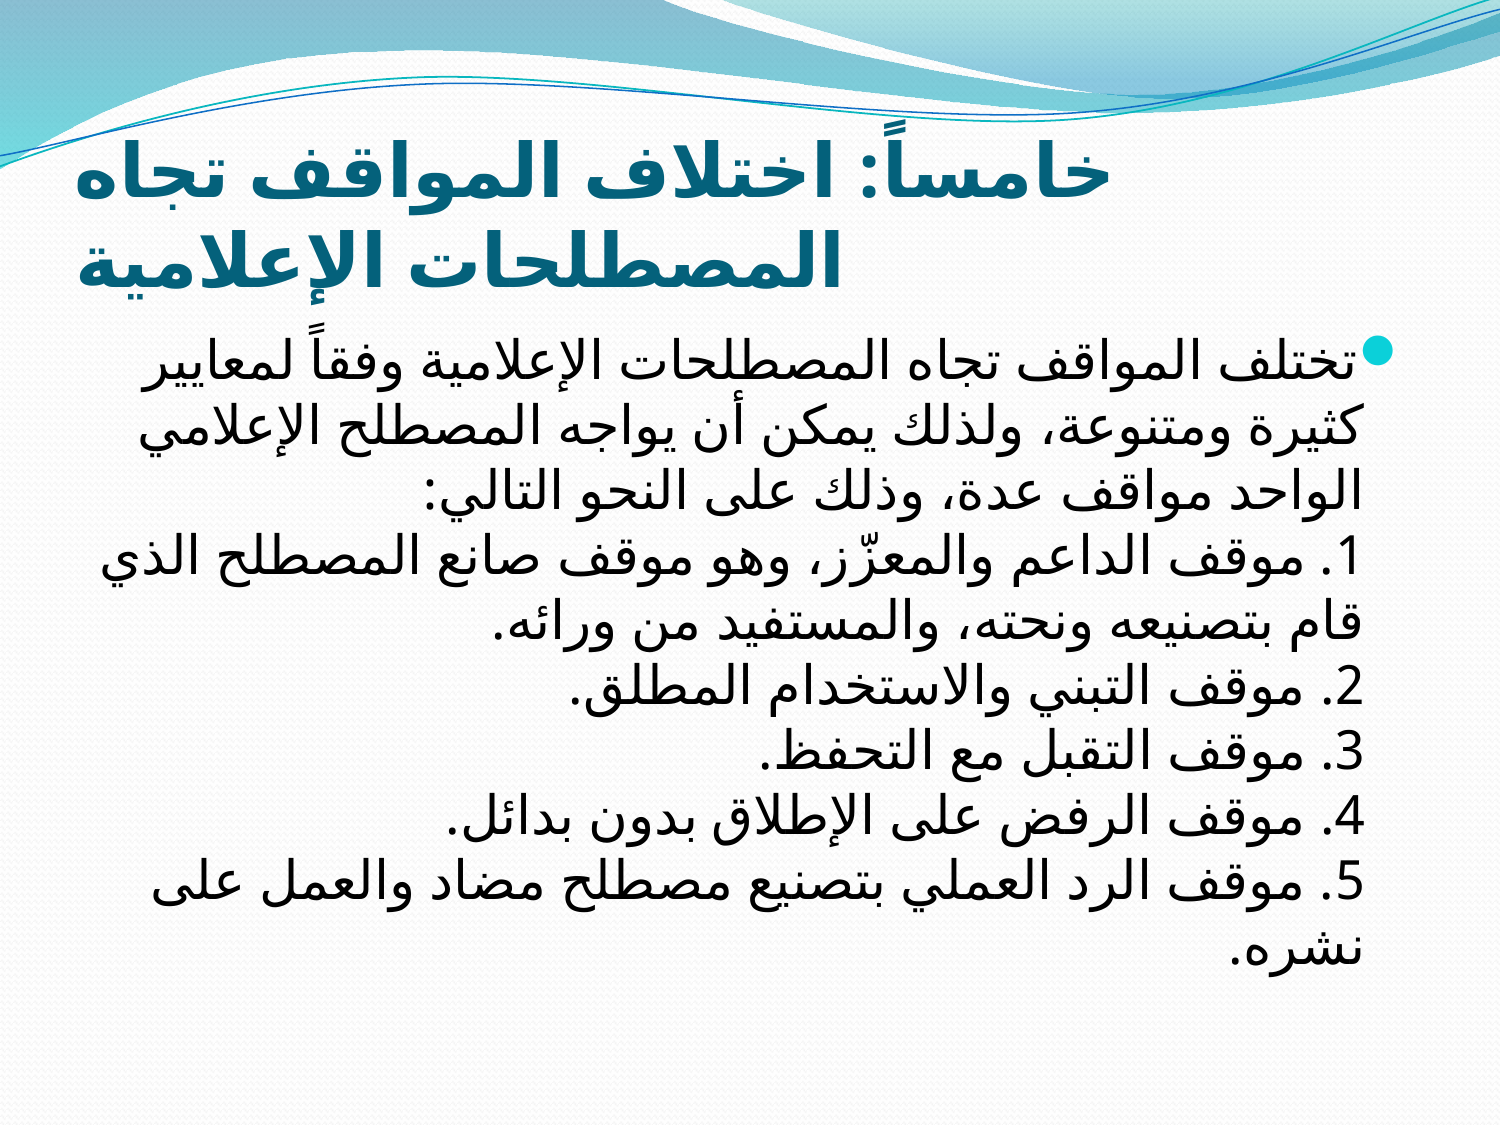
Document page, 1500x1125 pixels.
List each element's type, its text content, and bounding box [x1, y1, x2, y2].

title خامساً: اختلاف المواقف تجاه المصطلحات الإعلامية [75, 115, 1425, 303]
list تختلف المواقف تجاه المصطلحات الإعلامية وفقاً لمعايير كثيرة ومتنوعة، ولذلك يمكن أن يواجه المصطلح الإعلامي الواحد مواقف عدة، وذلك على النحو التالي: 1. موقف الداعم والمعزّز، وهو موقف صانع المصطلح الذي قام بتصنيعه ونحته، والمستفيد من ورائه. 2. موقف التبني والاستخدام المطلق. 3. موقف التقبل مع التحفظ. 4. موقف الرفض على الإطلاق بدون بدائل. 5. موقف الرد العملي بتصنيع مصطلح مضاد والعمل على نشره. [75, 317, 1425, 1038]
